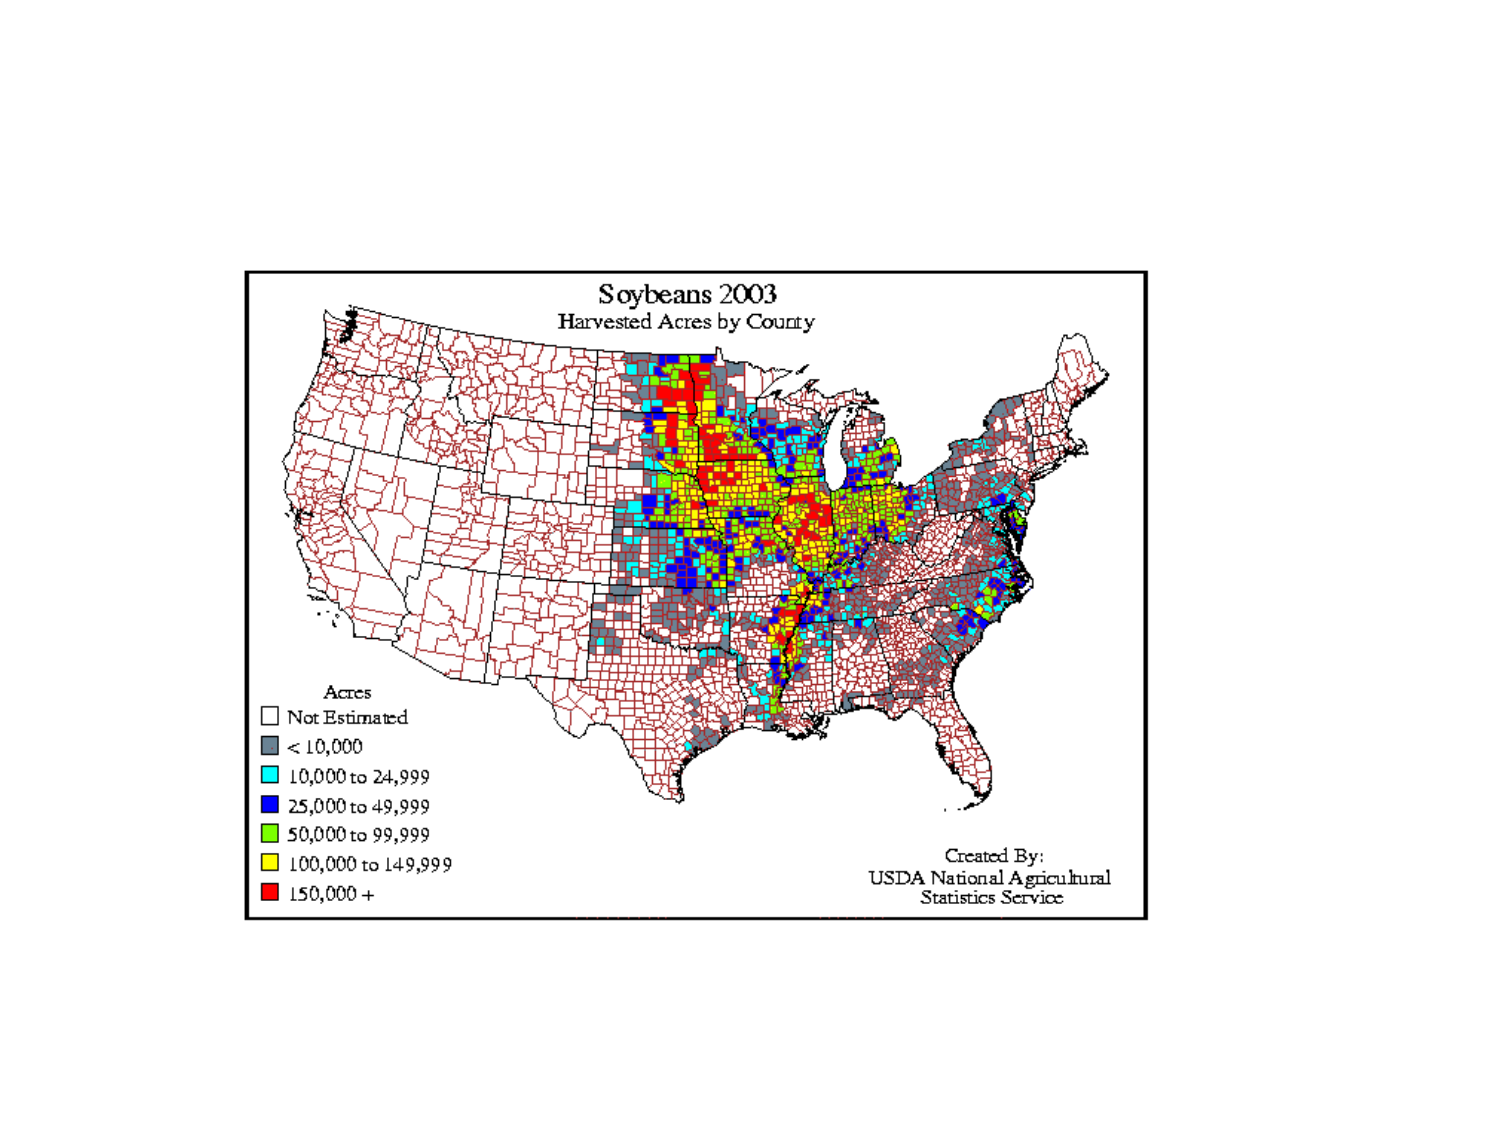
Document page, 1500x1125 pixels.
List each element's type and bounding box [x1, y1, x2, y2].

list [230, 262, 1270, 1006]
